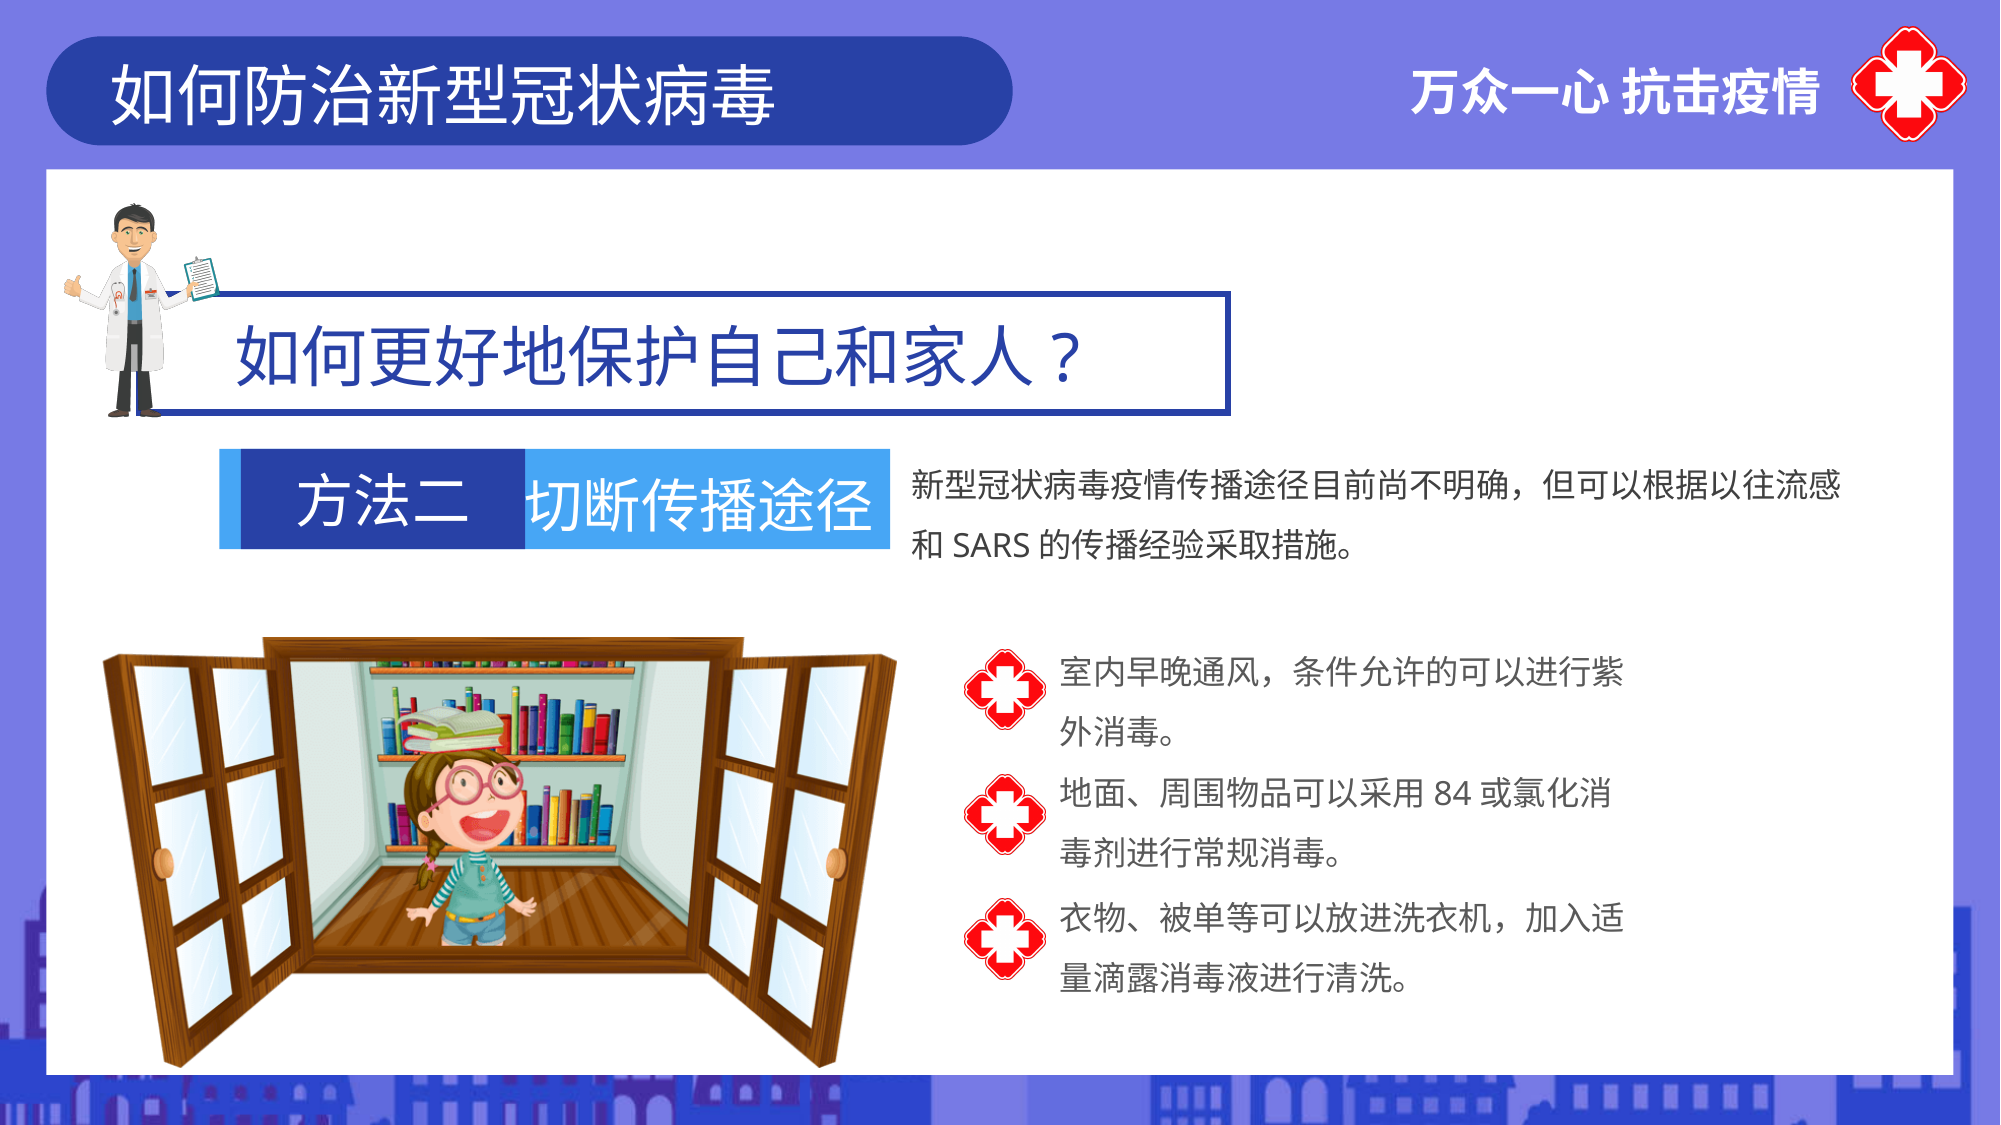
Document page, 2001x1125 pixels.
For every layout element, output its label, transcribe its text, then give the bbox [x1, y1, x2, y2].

text_box 如何更好地保护自己和家人? [220, 307, 1186, 402]
text_box 方法二 [240, 448, 526, 550]
text_box [218, 448, 240, 550]
text_box 新型冠状病毒疫情传播途径目前尚不明确，但可以根据以往流感和SARS的传播经验采取措施。 [896, 436, 1879, 572]
text_box 室内早晚通风，条件允许的可以进行紫外消毒。 [1045, 624, 1647, 744]
text_box [45, 35, 1014, 147]
text_box 如何防治新型冠状病毒 [94, 45, 965, 141]
text_box [220, 293, 1229, 413]
text_box 地面、周围物品可以采用84或氯化消毒剂进行常规消毒。 [1045, 744, 1647, 869]
text_box [526, 448, 891, 462]
text_box 衣物、被单等可以放进洗衣机，加入适量滴露消毒液进行清洗。 [1045, 869, 1647, 1005]
text_box 切断传播途径 [509, 462, 891, 547]
picture [0, 0, 2000, 1125]
